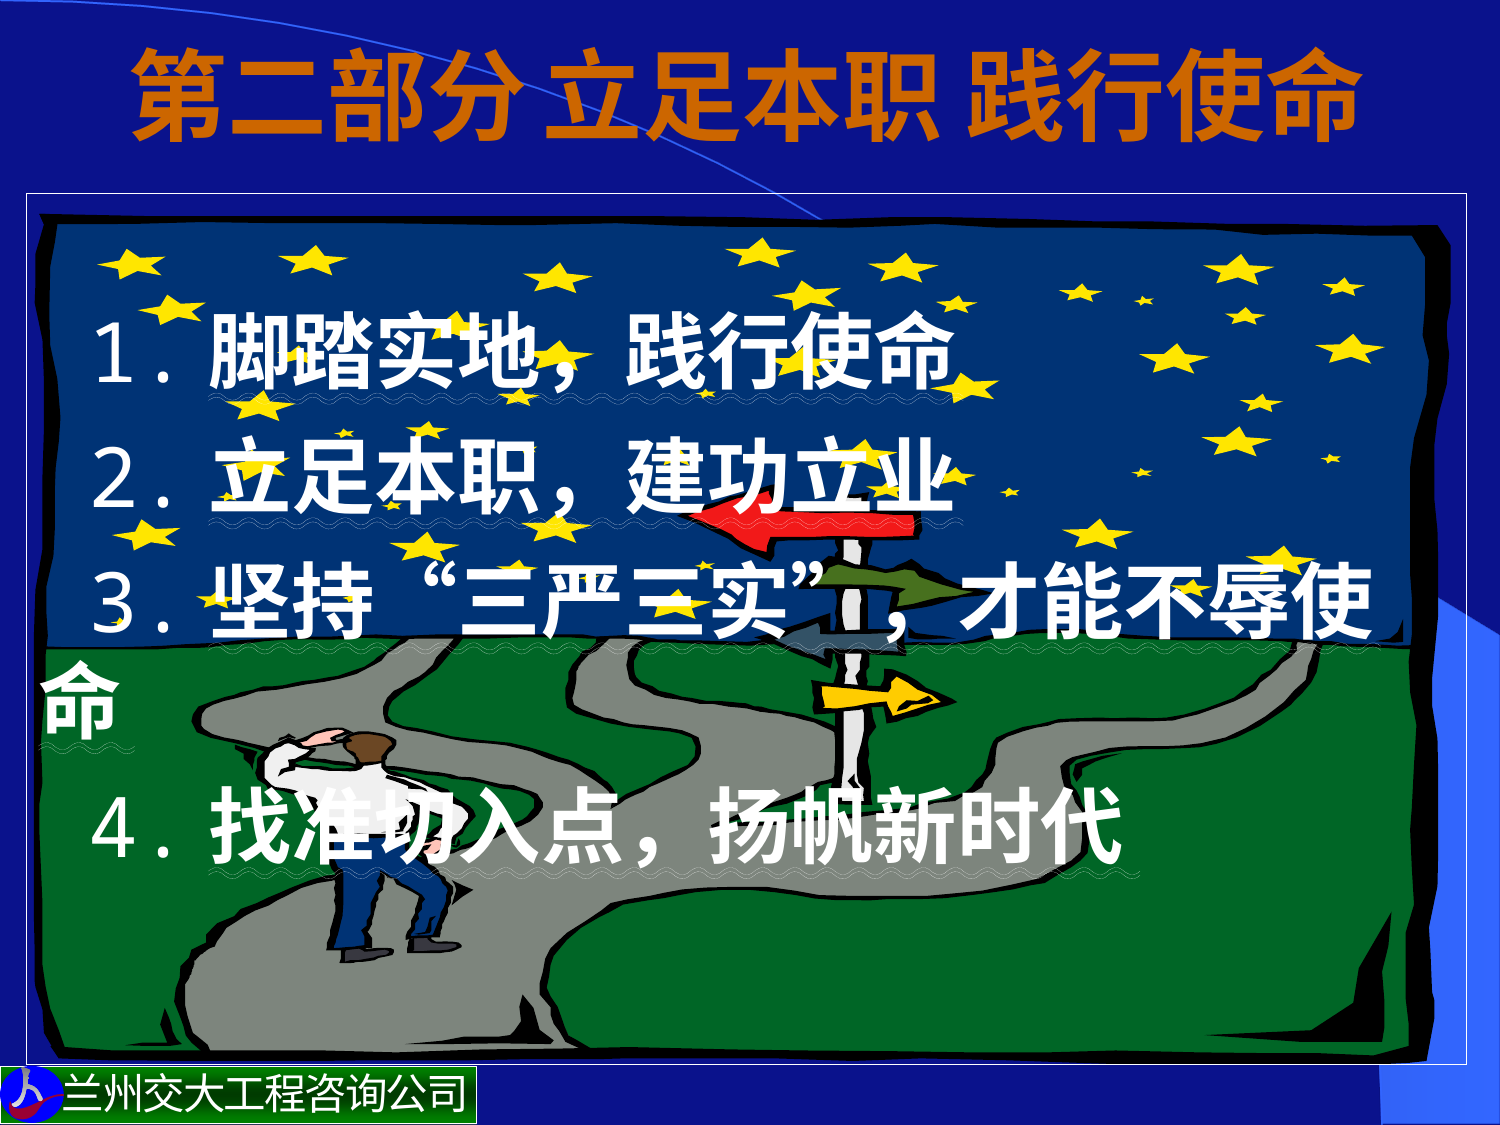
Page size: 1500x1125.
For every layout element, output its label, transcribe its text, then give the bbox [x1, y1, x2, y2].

list 1.脚踏实地，践行使命 2.立足本职，建功立业 3.坚持“三严三实”，才能不辱使命 4.找准切入点，扬帆新时代 [26, 193, 1467, 214]
picture [0, 0, 1500, 1125]
title 第二部分 立足本职 践行使命 [26, 0, 1467, 188]
